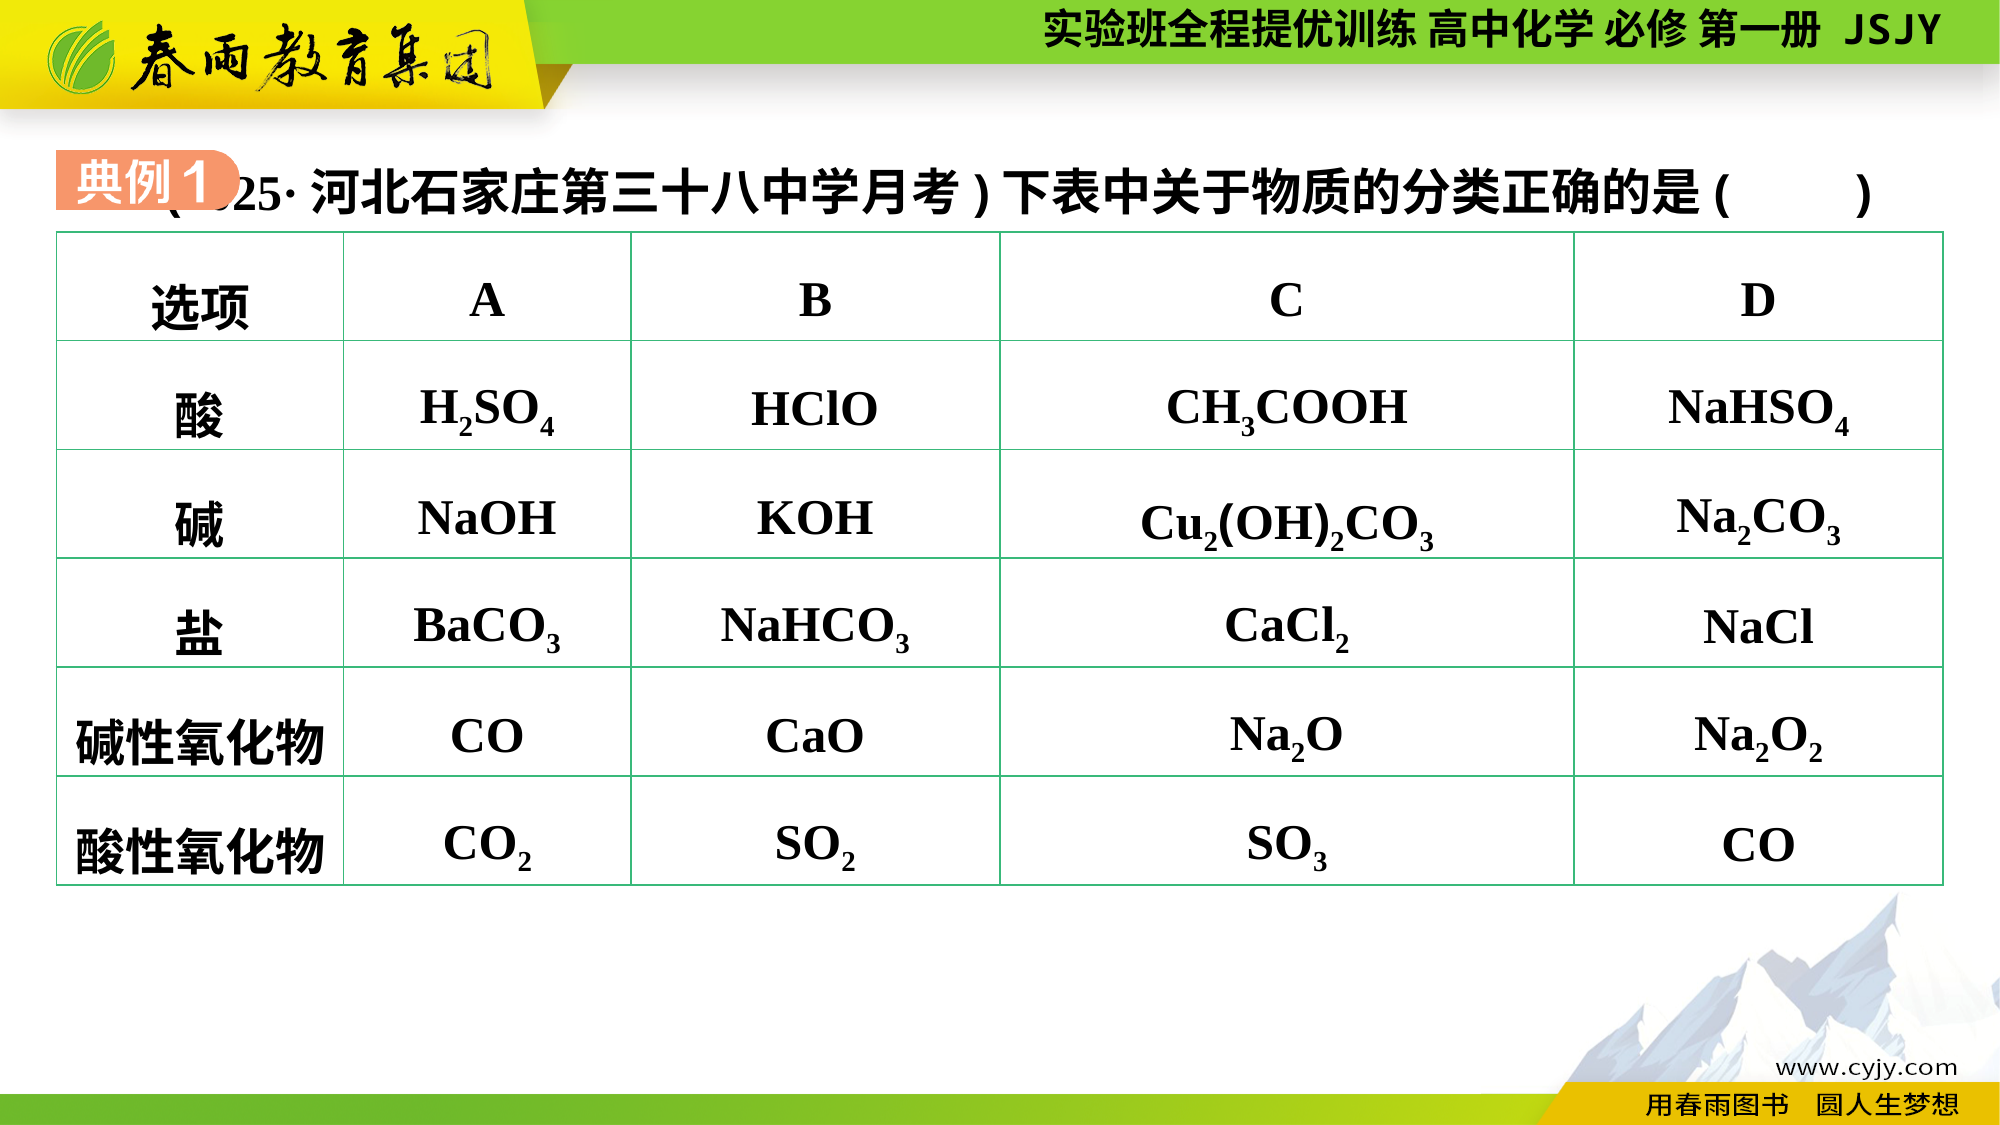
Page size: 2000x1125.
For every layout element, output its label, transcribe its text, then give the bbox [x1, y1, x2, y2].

table_cell Cu2(OH)2CO3 [1001, 450, 1573, 557]
table_cell CaCl2 [1001, 559, 1573, 666]
table_cell Na2O [1001, 668, 1573, 775]
table_cell Na2O2 [1575, 668, 1942, 775]
table_header B [632, 233, 999, 340]
table_cell 碱性氧化物 [57, 668, 343, 775]
table_cell 盐 [57, 559, 343, 666]
table_cell KOH [632, 450, 999, 557]
table_header A [344, 233, 630, 340]
table_cell CO [1575, 777, 1942, 884]
table_cell CO [344, 668, 630, 775]
table_cell NaHCO3 [632, 559, 999, 666]
table_cell CaO [632, 668, 999, 775]
table_header C [1001, 233, 1573, 340]
table_cell 酸 [57, 341, 343, 449]
table_cell Na2CO3 [1575, 450, 1942, 557]
table_cell NaOH [344, 450, 630, 557]
picture [0, 0, 2000, 1125]
table_cell BaCO3 [344, 559, 630, 666]
table_cell 碱 [57, 450, 343, 557]
table_cell NaHSO4 [1575, 341, 1942, 449]
table_header D [1575, 233, 1942, 340]
table_cell 酸性氧化物 [57, 777, 343, 884]
table_cell CH3COOH [1001, 341, 1573, 449]
table_header 选项 [57, 233, 343, 340]
table_cell SO2 [632, 777, 999, 884]
table_cell CO2 [344, 777, 630, 884]
table_cell HClO [632, 341, 999, 449]
table_cell SO3 [1001, 777, 1573, 884]
list (2025·河北石家庄第三十八中学月考)下表中关于物质的分类正确的是( ) [59, 122, 1944, 229]
table_cell NaCl [1575, 559, 1942, 666]
table_cell H2SO4 [344, 341, 630, 449]
